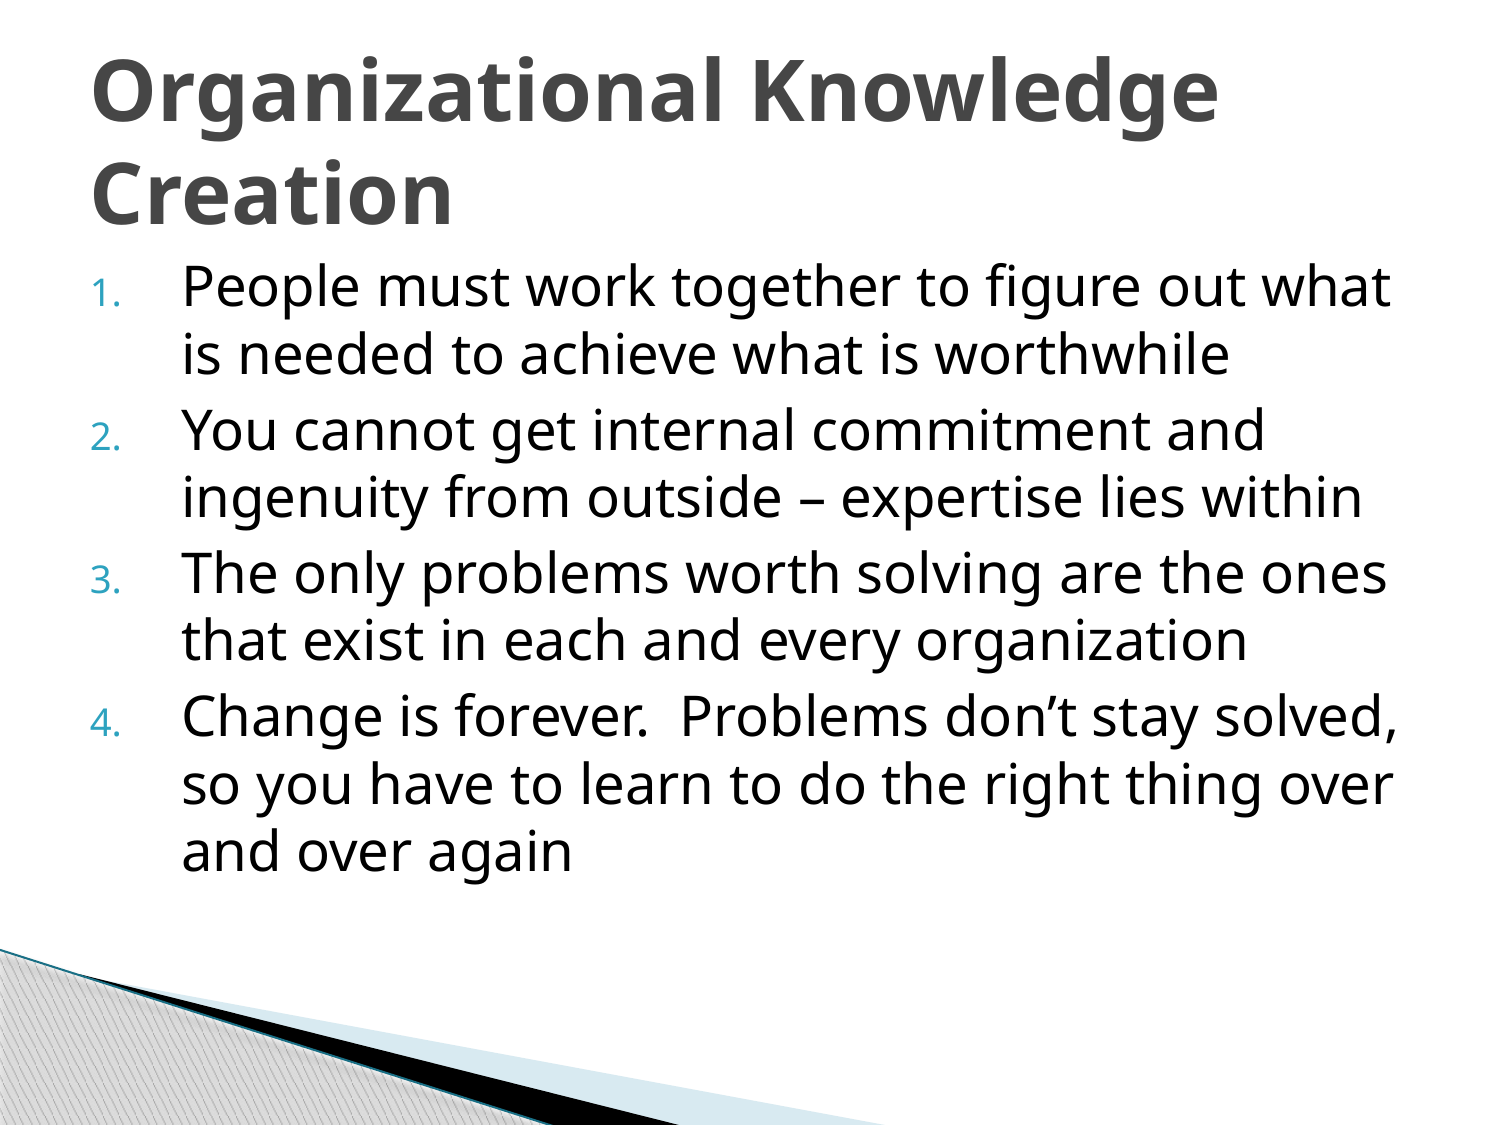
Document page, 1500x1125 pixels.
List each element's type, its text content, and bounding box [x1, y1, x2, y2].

title Organizational Knowledge Creation [75, 45, 1425, 233]
list People must work together to figure out what is needed to achieve what is worthwhile You cannot get internal commitment and ingenuity from outside – expertise lies within The only problems worth solving are the ones that exist in each and every organization Change is forever. Problems don’t stay solved, so you have to learn to do the right thing over and over again [75, 243, 1425, 986]
